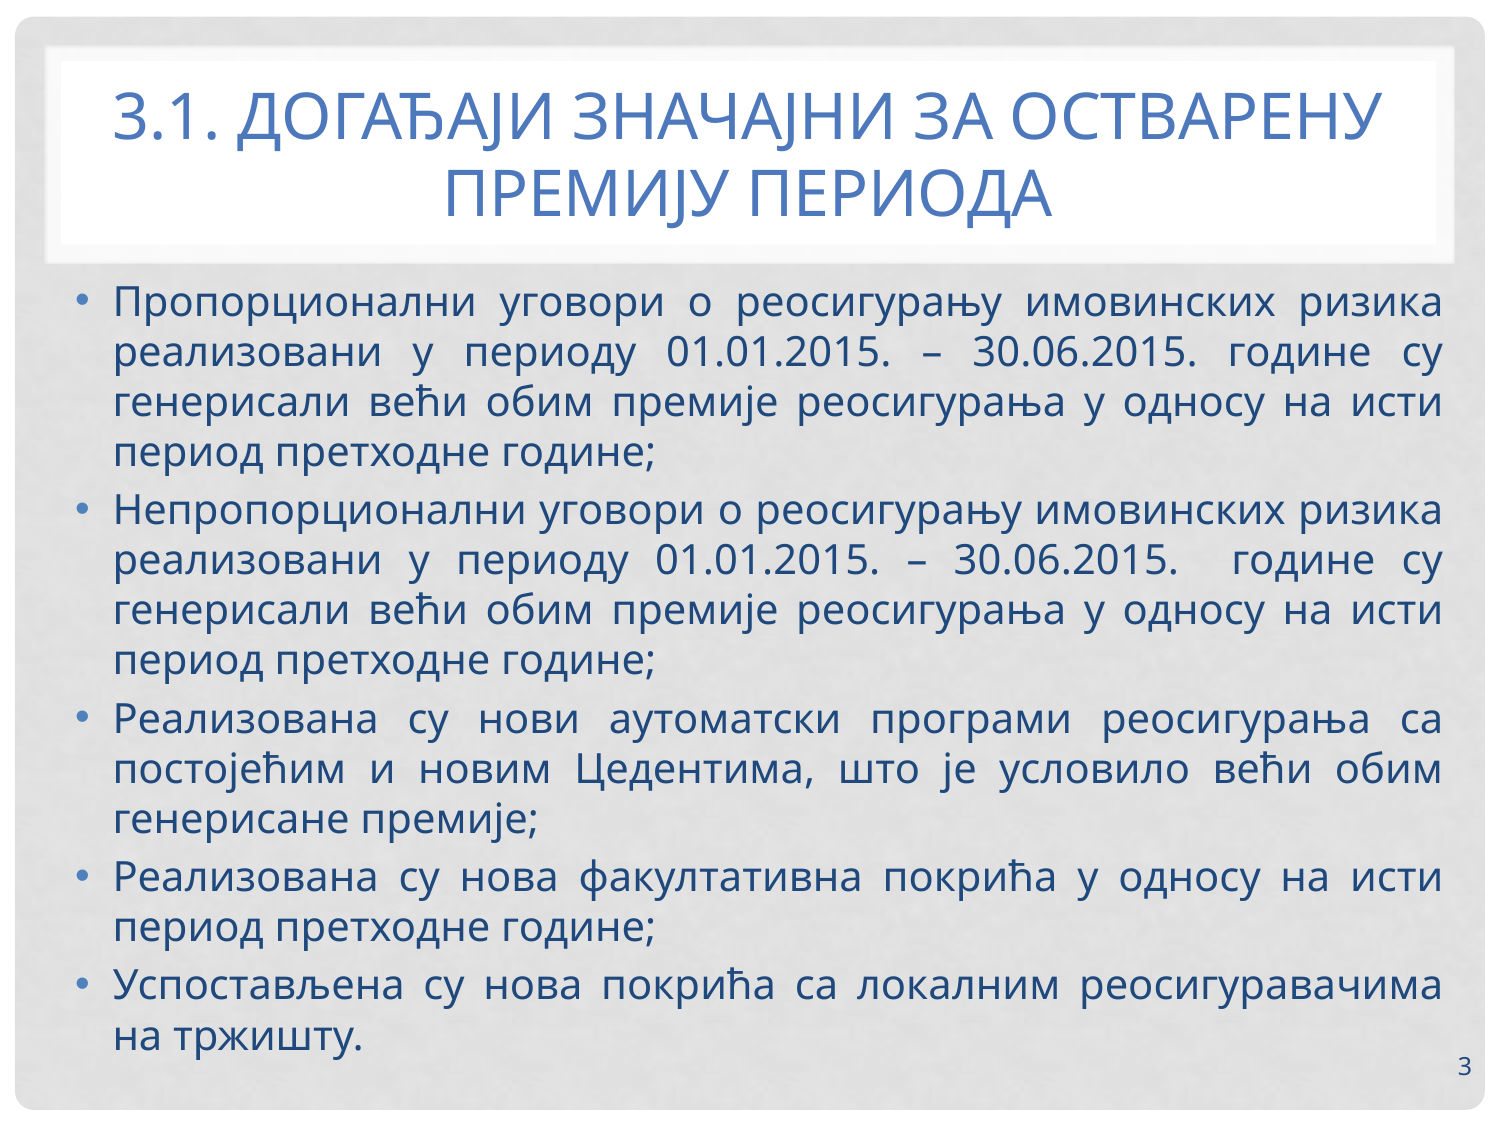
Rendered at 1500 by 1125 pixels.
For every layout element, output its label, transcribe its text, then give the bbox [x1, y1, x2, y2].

list Пропорционални уговори о реосигурању имовинских ризика реализовани у периоду 01.01.2015. – 30.06.2015. године су генерисали већи обим премије реосигурања у односу на исти период претходне године; Непропорционални уговори о реосигурању имовинских ризика реализовани у периоду 01.01.2015. – 30.06.2015. године су генерисали већи обим премије реосигурања у односу на исти период претходне године; Реализована су нови аутоматски програми реосигурања са постојећим и новим Цедентима, што је условило већи обим генерисане премије; Реализована су нова факултативна покрића у односу на исти период претходне године; Успостављена су нова покрића са локалним реосигуравачима на тржишту. [41, 267, 1459, 1083]
title 3.1. ДОГАЂАЈИ ЗНАЧАЈНИ ЗА ОСТВАРЕНУ ПРЕМИЈУ ПЕРИОДА [69, 66, 1425, 238]
slide_number 3 [1397, 1035, 1488, 1100]
